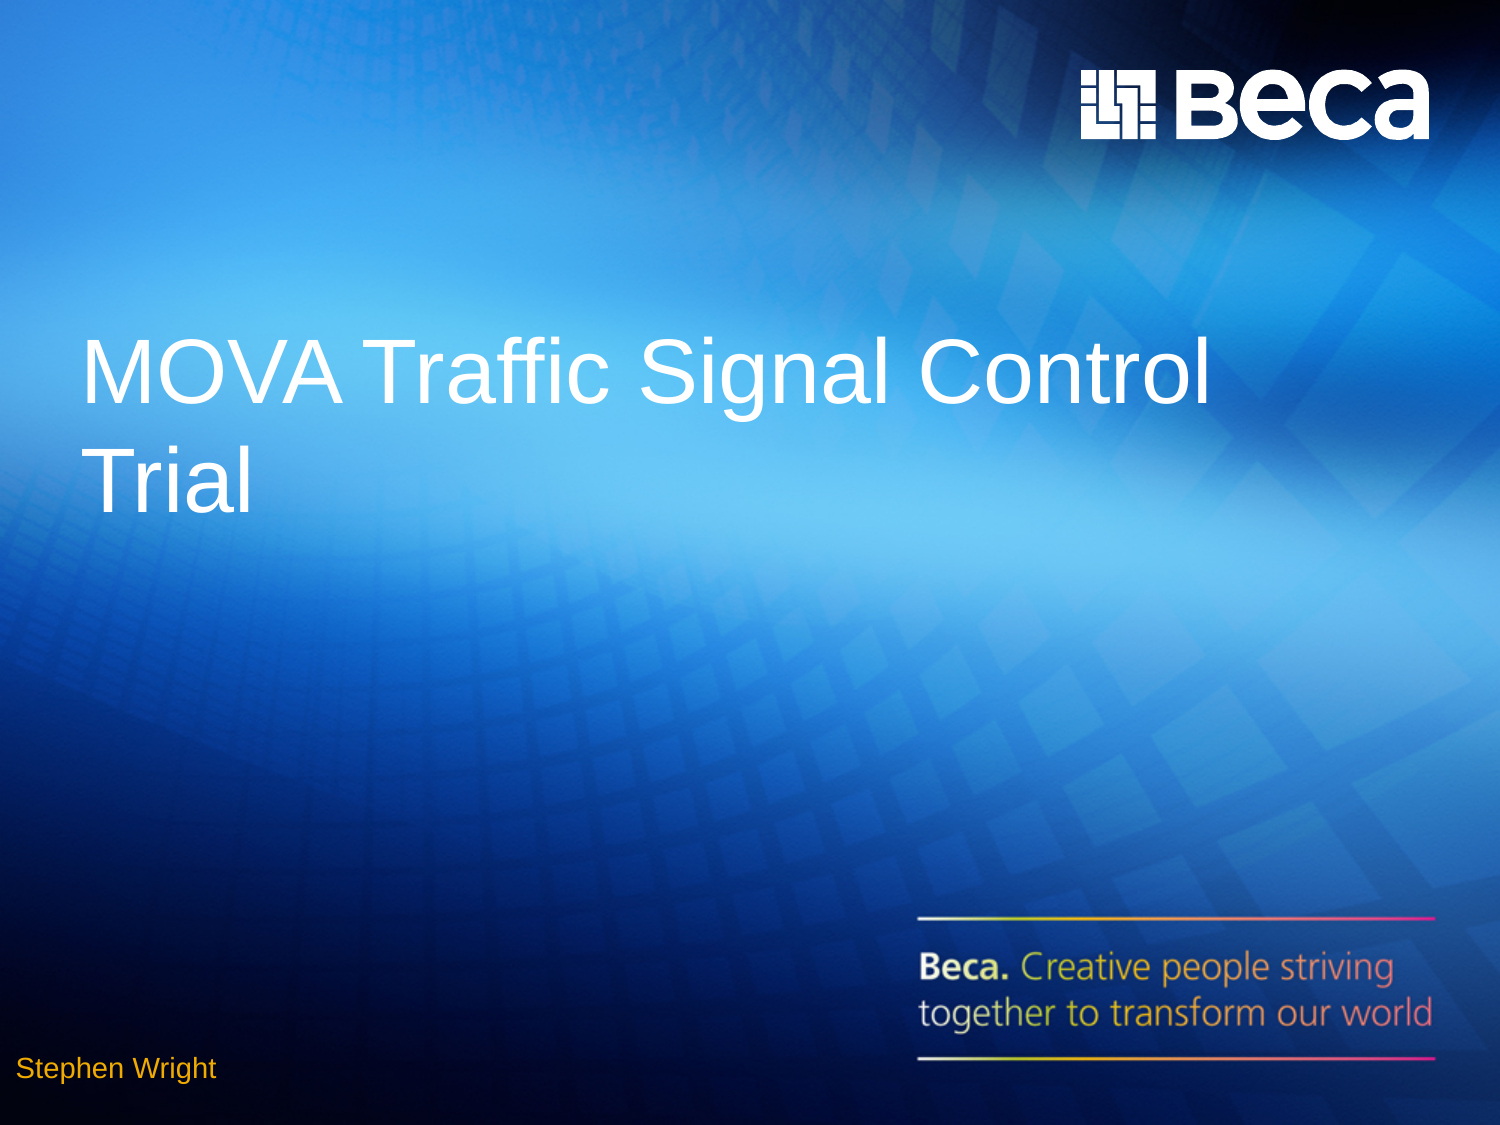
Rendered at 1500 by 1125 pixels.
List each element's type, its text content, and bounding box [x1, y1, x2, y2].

title MOVA Traffic Signal Control Trial [64, 302, 1436, 539]
picture [0, 0, 1500, 1125]
subtitle Stephen Wright [0, 1042, 533, 1125]
